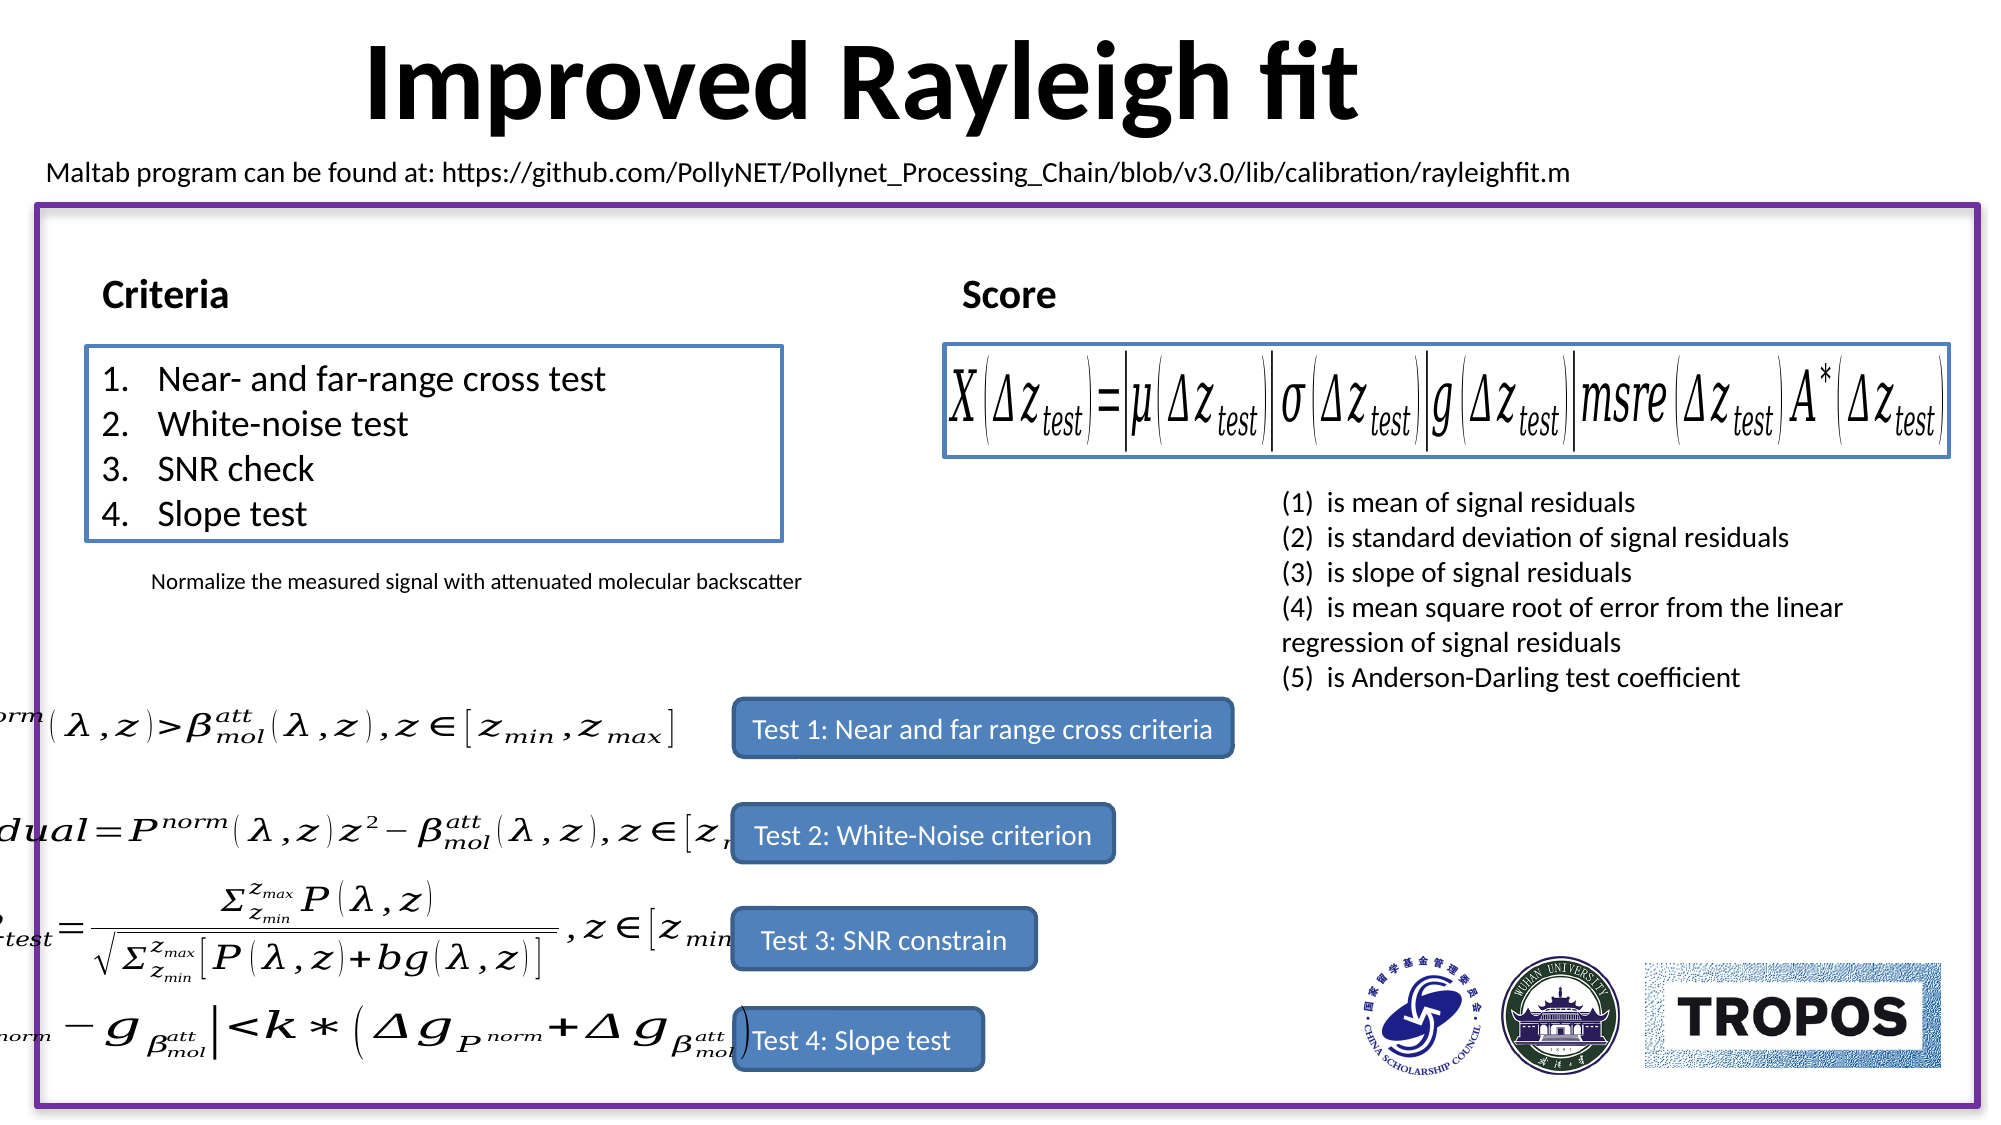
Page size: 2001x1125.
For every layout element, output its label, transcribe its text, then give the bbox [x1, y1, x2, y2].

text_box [946, 259, 1948, 456]
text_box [0, 803, 1115, 863]
title Improved Rayleigh fit [0, 0, 1725, 180]
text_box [0, 1003, 984, 1070]
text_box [0, 698, 1233, 758]
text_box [0, 875, 1037, 986]
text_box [86, 259, 783, 544]
text_box Maltab program can be found at: https://github.com/PollyNET/Pollynet_Processing_Chain/blob/v3.0/lib/calibration/rayleighfit.m [30, 145, 1594, 196]
text_box [36, 204, 1978, 1107]
